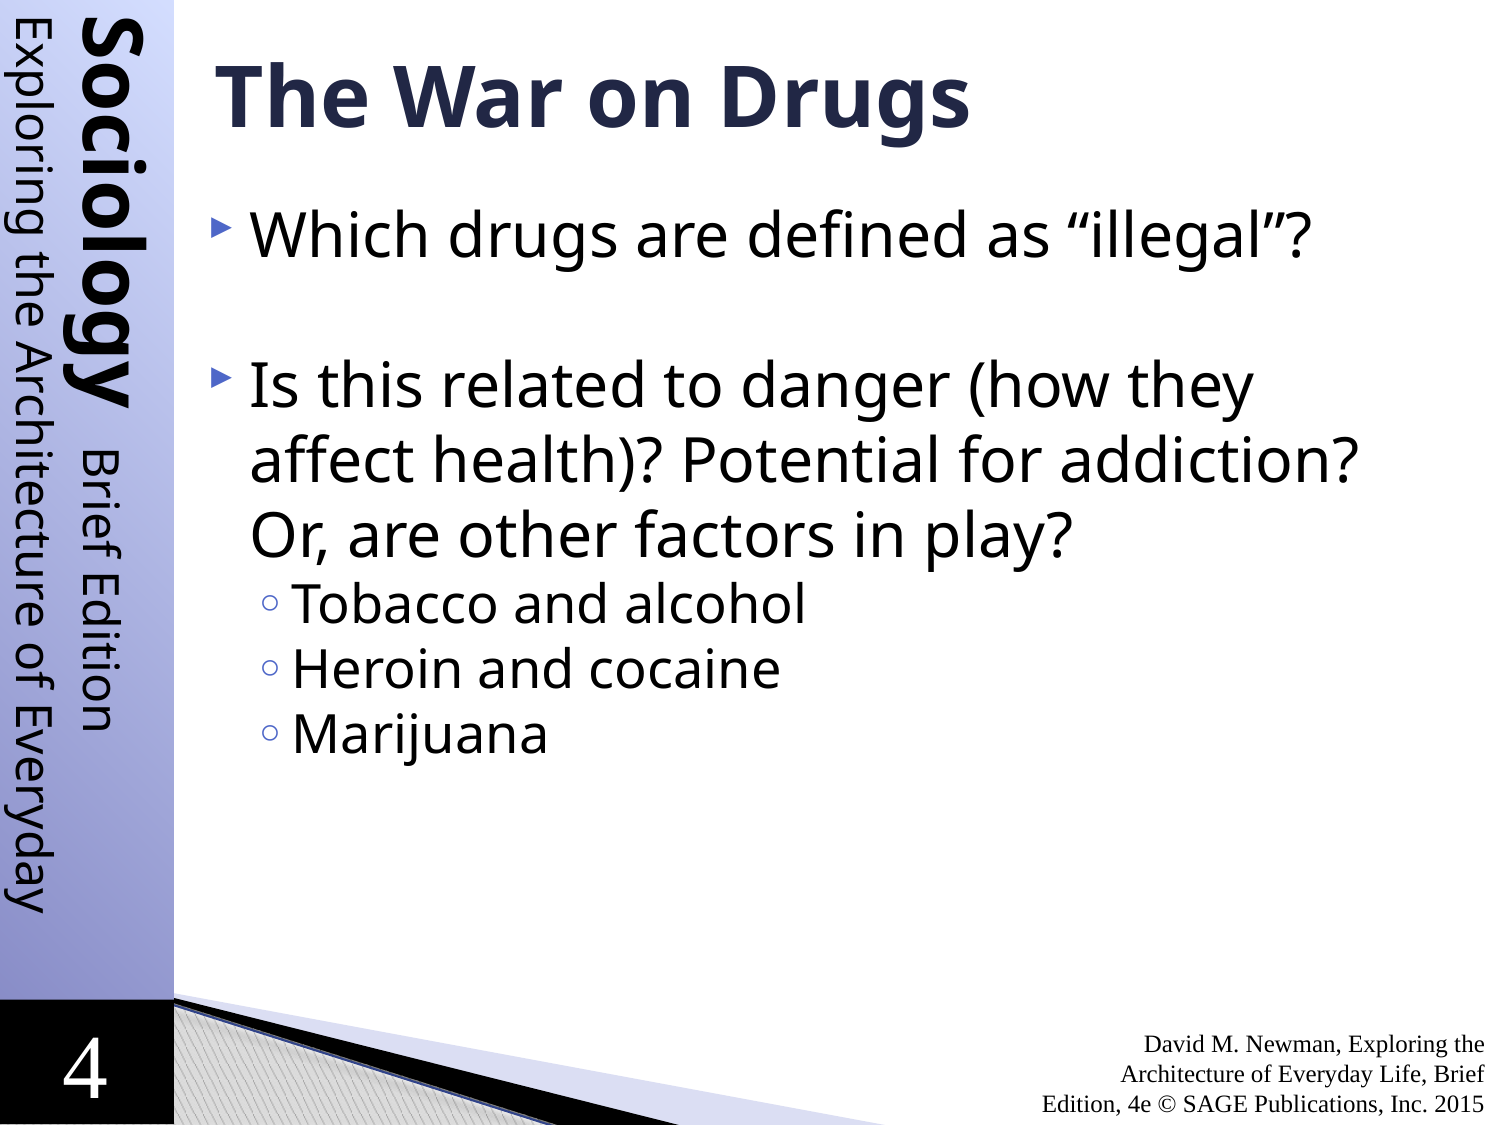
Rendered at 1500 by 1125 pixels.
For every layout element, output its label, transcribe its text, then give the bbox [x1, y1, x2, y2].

list Which drugs are defined as “illegal”? Is this related to danger (how they affect health)? Potential for addiction? Or, are other factors in play? Tobacco and alcohol Heroin and cocaine Marijuana [174, 187, 1438, 930]
picture [174, 1003, 558, 1125]
footer David M. Newman, Exploring the Architecture of Everyday Life, Brief Edition, 4e © SAGE Publications, Inc. 2015 [1025, 1065, 1500, 1125]
title The War on Drugs [200, 0, 1500, 188]
